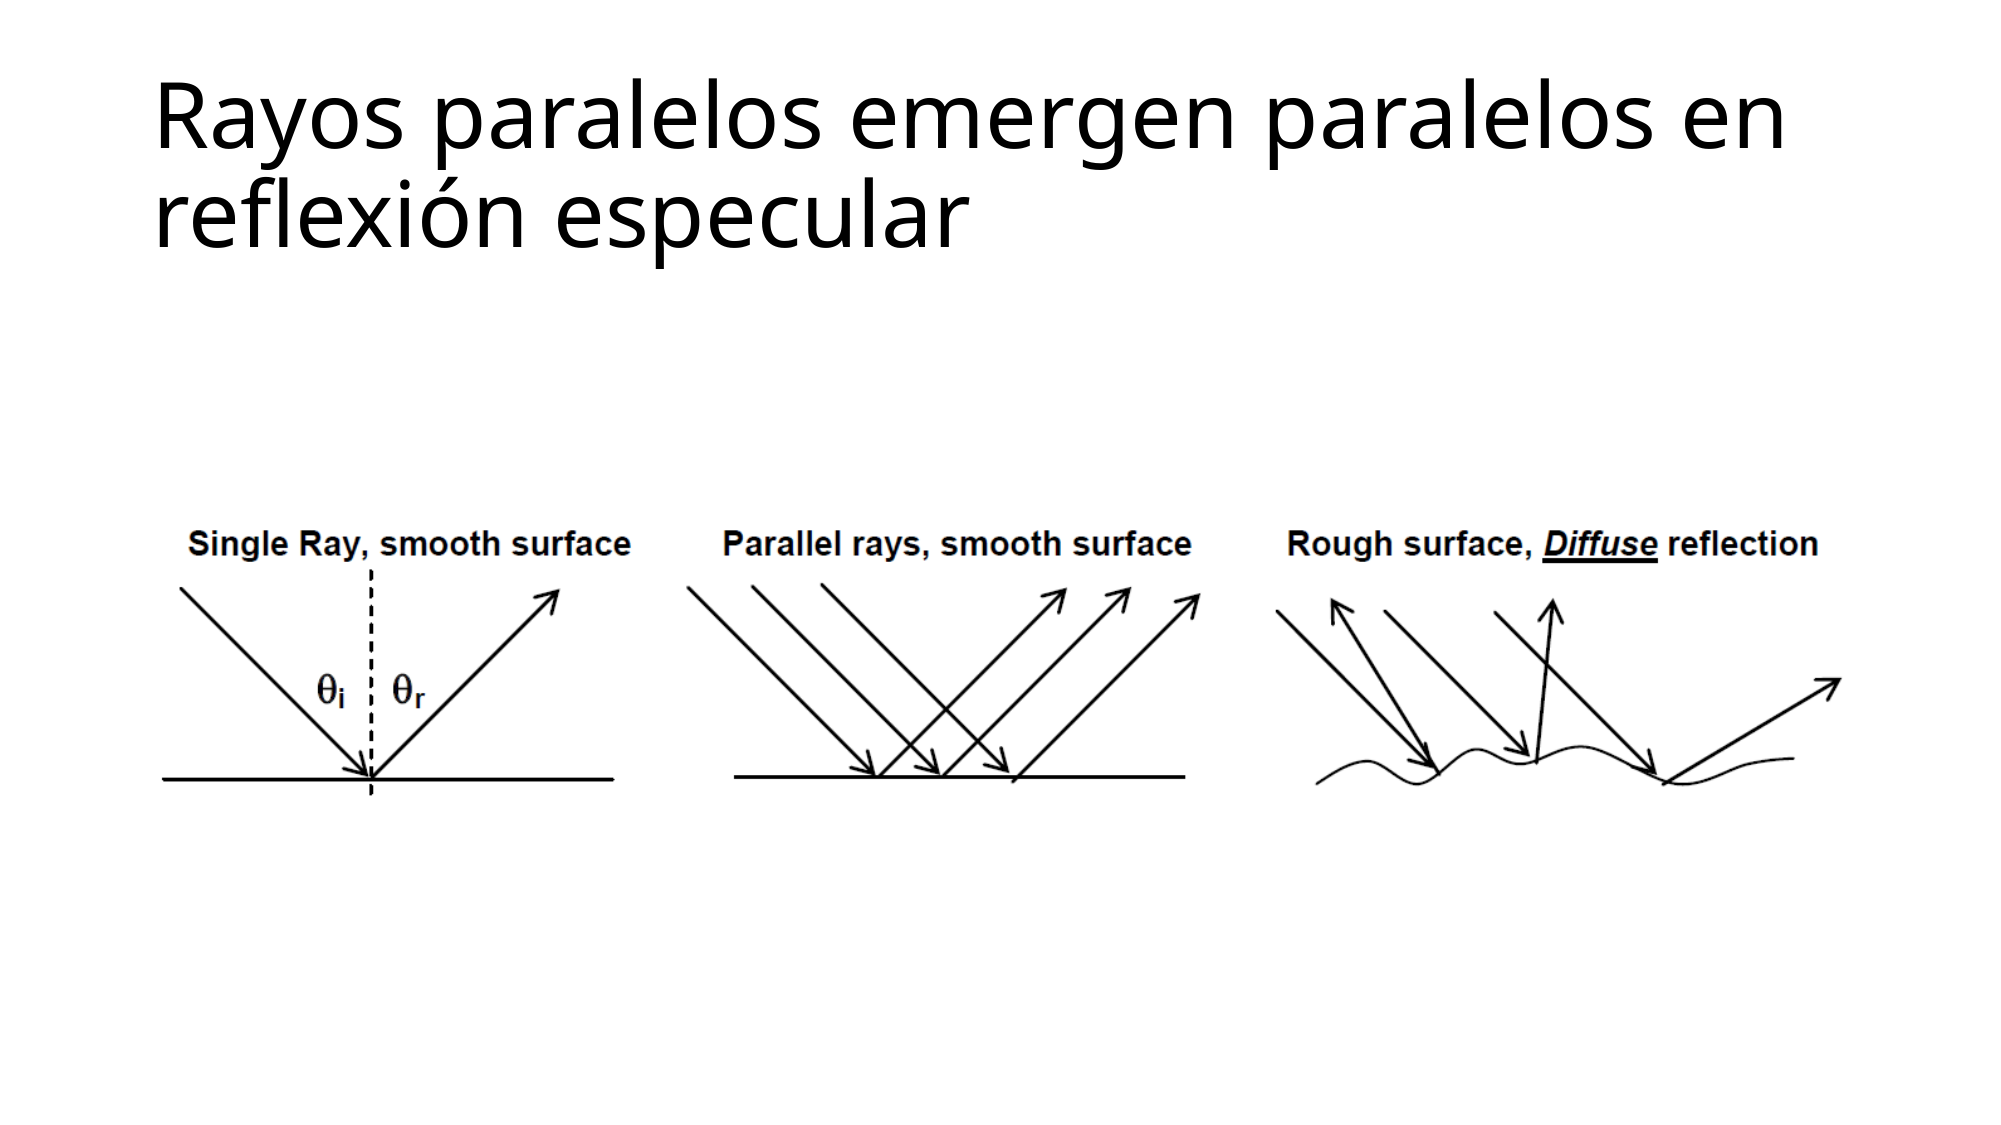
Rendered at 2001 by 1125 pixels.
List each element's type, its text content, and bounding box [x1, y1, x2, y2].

title Rayos paralelos emergen paralelos en reflexión especular [137, 59, 1863, 278]
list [137, 514, 1863, 798]
